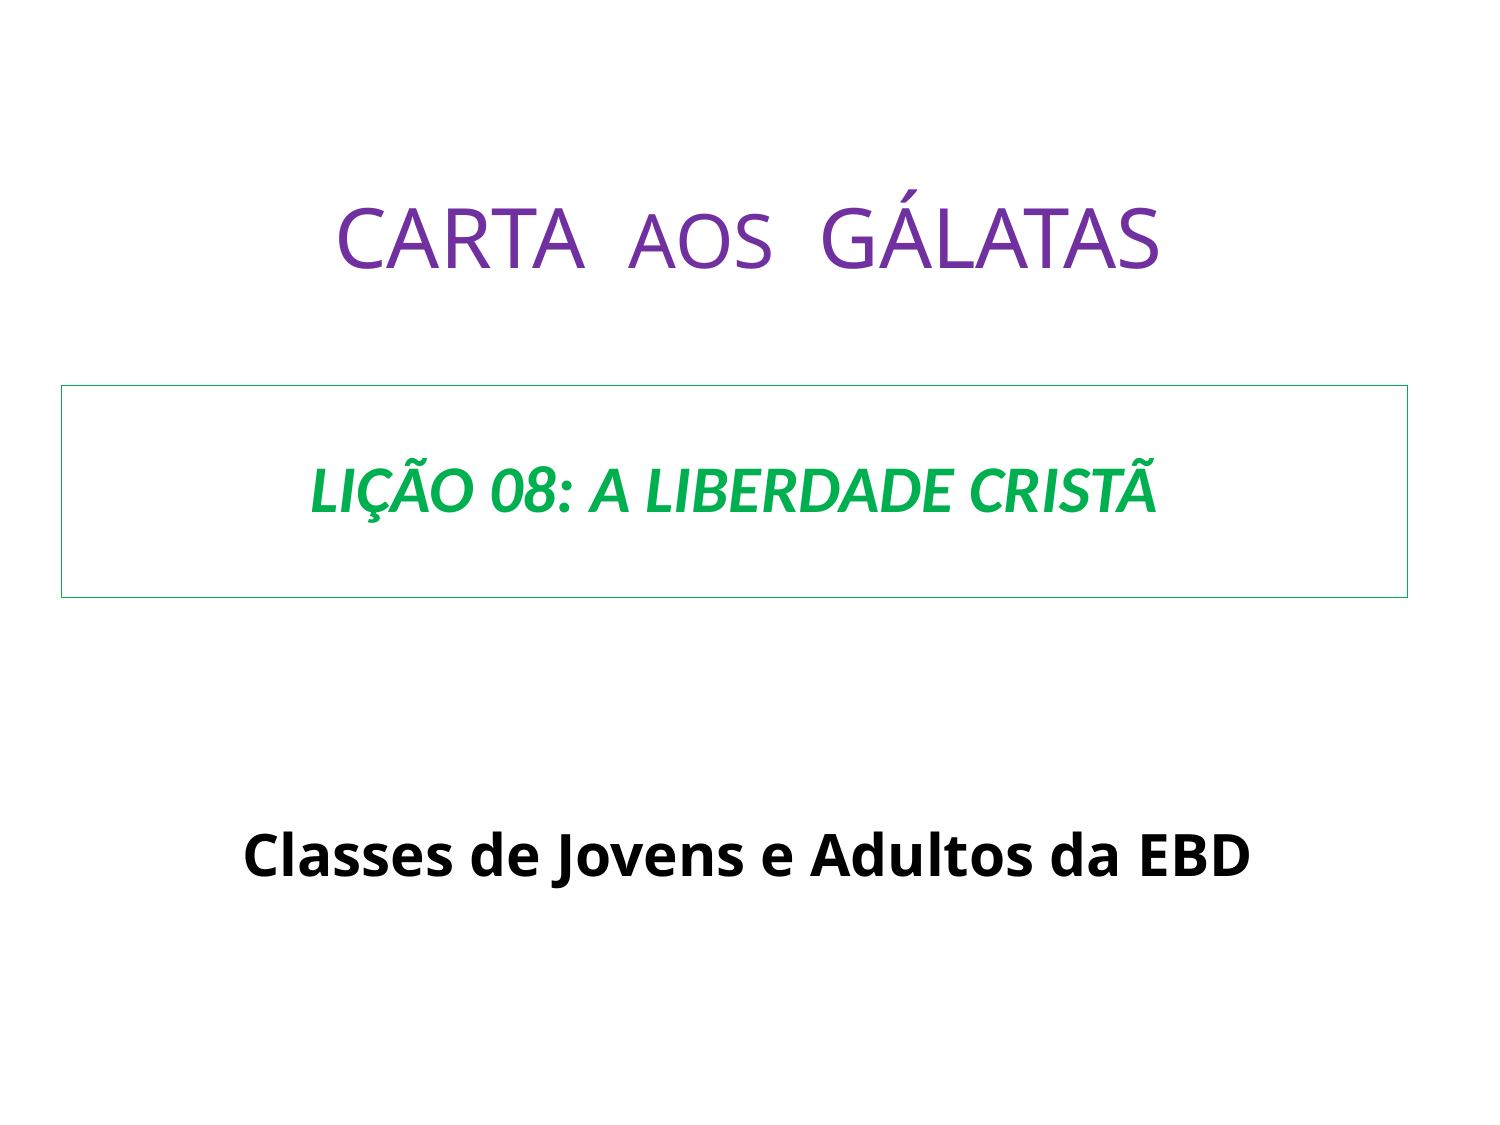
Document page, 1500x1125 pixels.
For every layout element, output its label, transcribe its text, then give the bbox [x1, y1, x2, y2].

text_box CARTA AOS GÁLATAS [87, 177, 1411, 293]
text_box Classes de Jovens e Adultos da EBD [112, 810, 1384, 937]
subtitle LIÇÃO 08: A LIBERDADE CRISTÃ [61, 385, 1408, 598]
